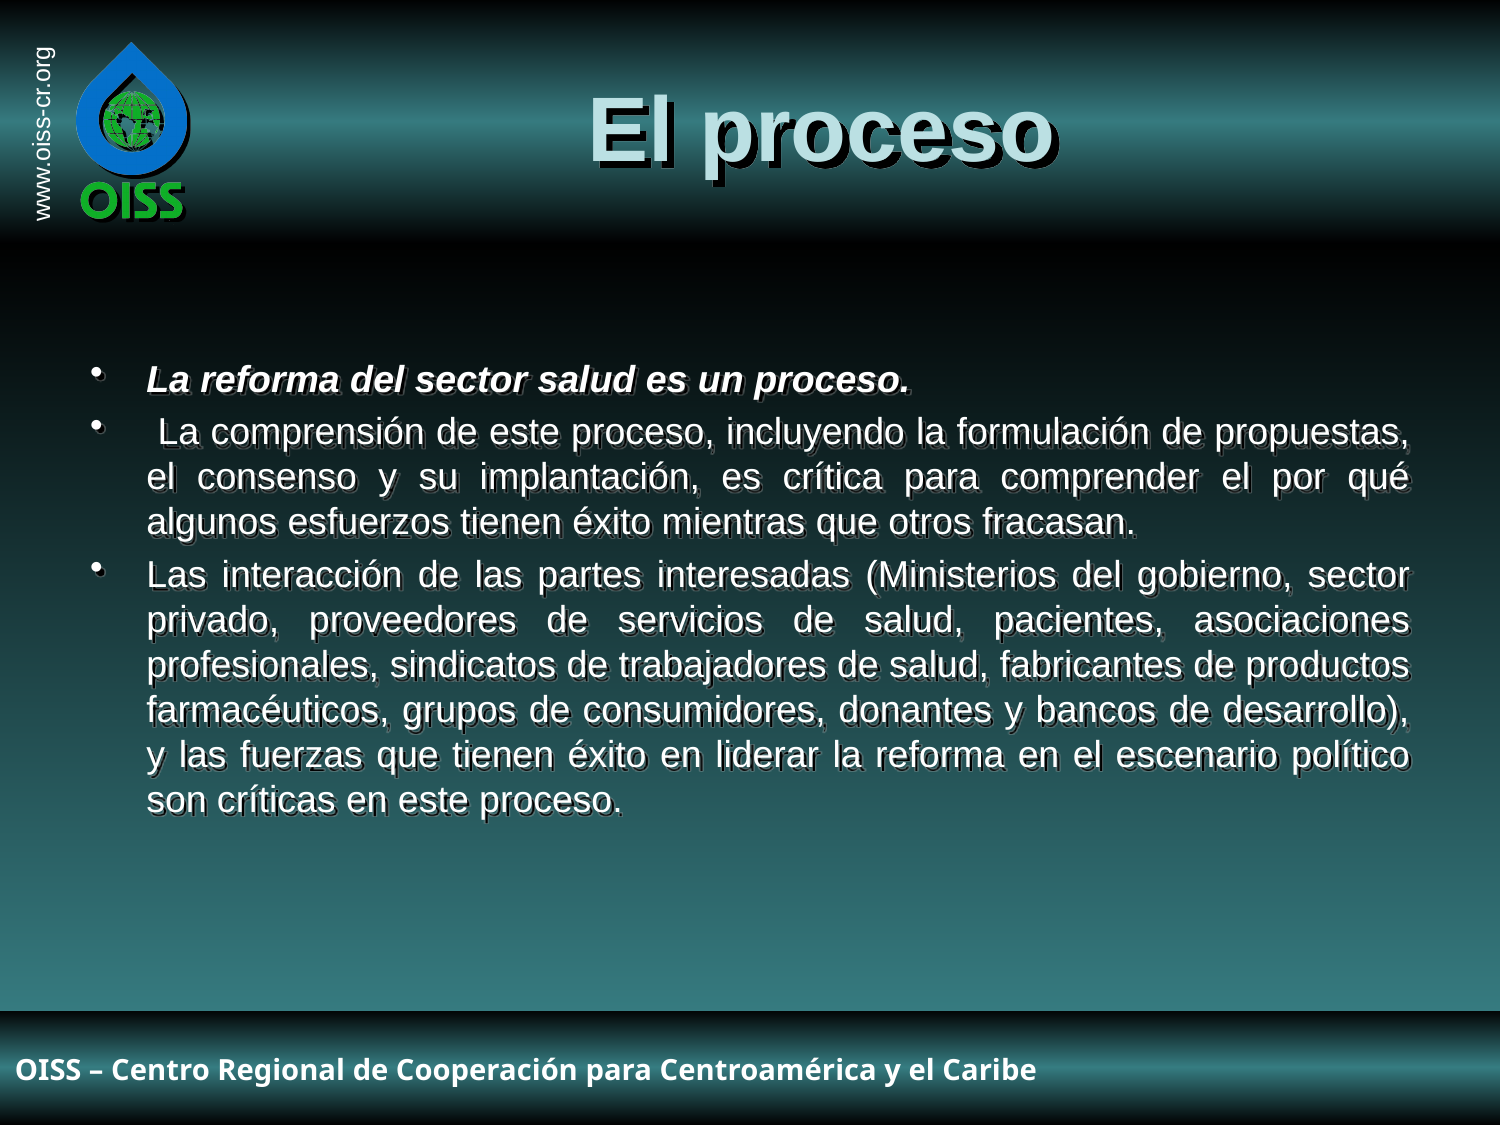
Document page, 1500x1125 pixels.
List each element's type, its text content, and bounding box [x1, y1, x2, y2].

picture [76, 42, 187, 221]
list La reforma del sector salud es un proceso. La comprensión de este proceso, incluyendo la formulación de propuestas, el consenso y su implantación, es crítica para comprender el por qué algunos esfuerzos tienen éxito mientras que otros fracasan. Las interacción de las partes interesadas (Ministerios del gobierno, sector privado, proveedores de servicios de salud, pacientes, asociaciones profesionales, sindicatos de trabajadores de salud, fabricantes de productos farmacéuticos, grupos de consumidores, donantes y bancos de desarrollo), y las fuerzas que tienen éxito en liderar la reforma en el escenario político son críticas en este proceso. [74, 262, 1426, 1006]
title El proceso [218, 30, 1426, 219]
